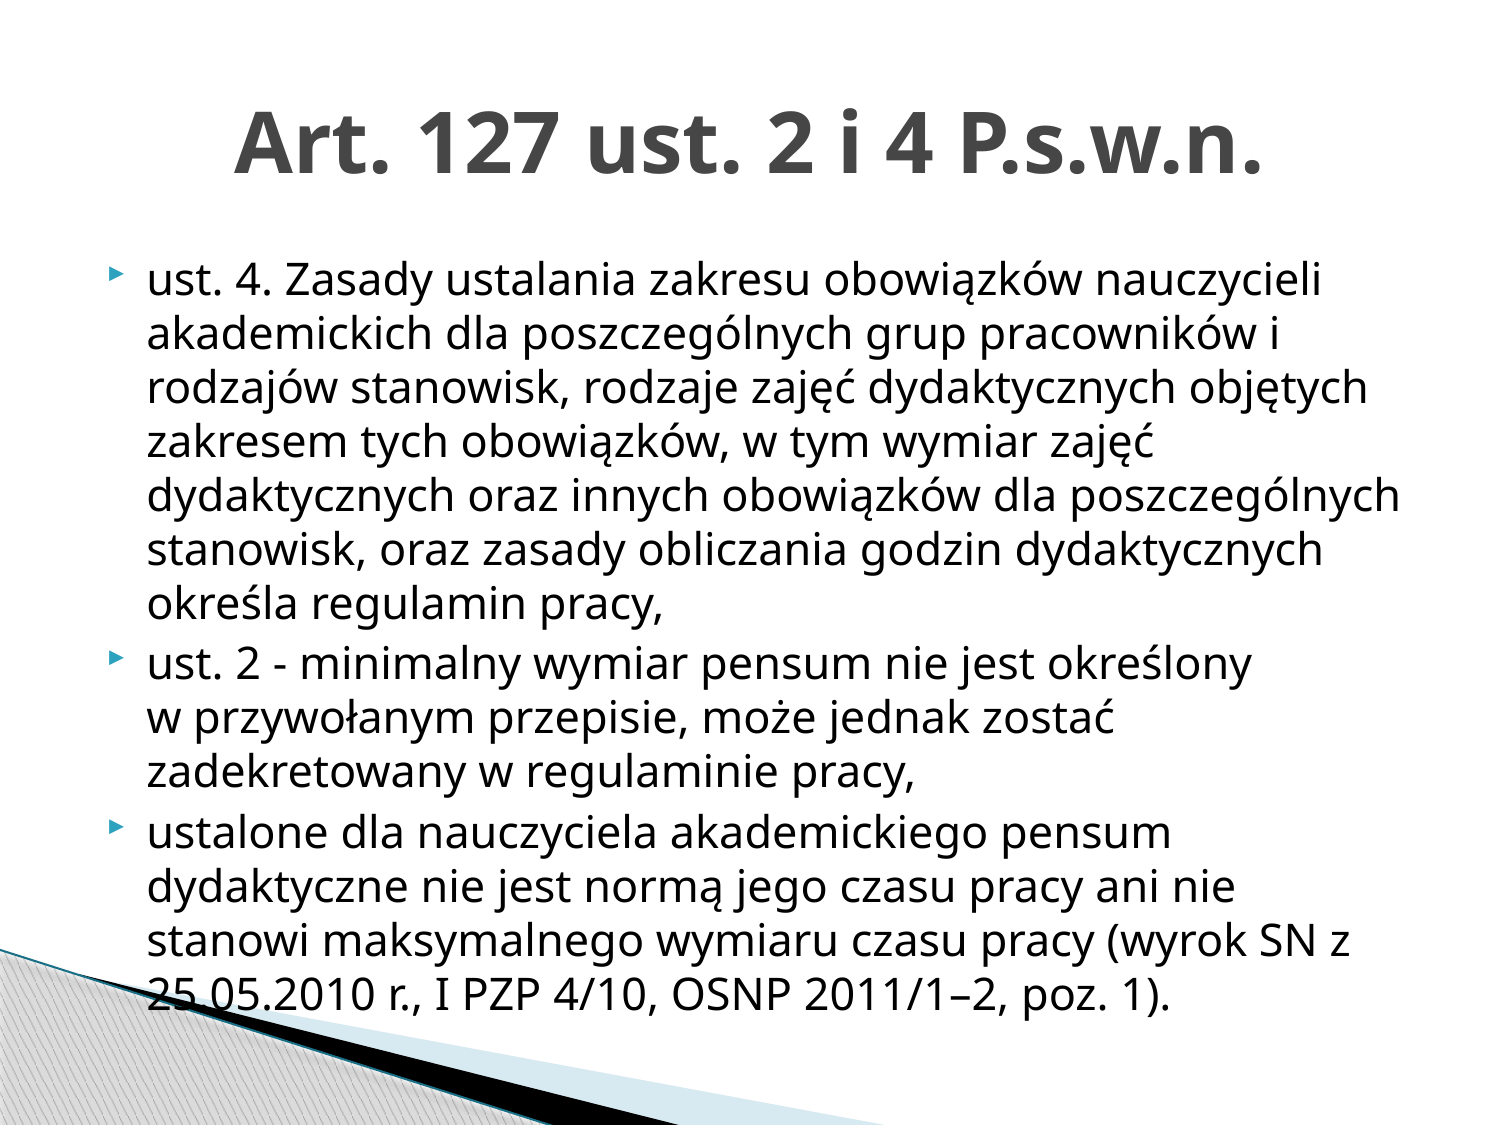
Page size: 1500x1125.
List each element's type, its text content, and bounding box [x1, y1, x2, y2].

title Art. 127 ust. 2 i 4 P.s.w.n. [75, 45, 1425, 233]
list ust. 4. Zasady ustalania zakresu obowiązków nauczycieli akademickich dla poszczególnych grup pracowników i rodzajów stanowisk, rodzaje zajęć dydaktycznych objętych zakresem tych obowiązków, w tym wymiar zajęć dydaktycznych oraz innych obowiązków dla poszczególnych stanowisk, oraz zasady obliczania godzin dydaktycznych określa regulamin pracy, ust. 2 - minimalny wymiar pensum nie jest określony w przywołanym przepisie, może jednak zostać zadekretowany w regulaminie pracy, ustalone dla nauczyciela akademickiego pensum dydaktyczne nie jest normą jego czasu pracy ani nie stanowi maksymalnego wymiaru czasu pracy (wyrok SN z 25.05.2010 r., I PZP 4/10, OSNP 2011/1–2, poz. 1). [75, 243, 1425, 1043]
